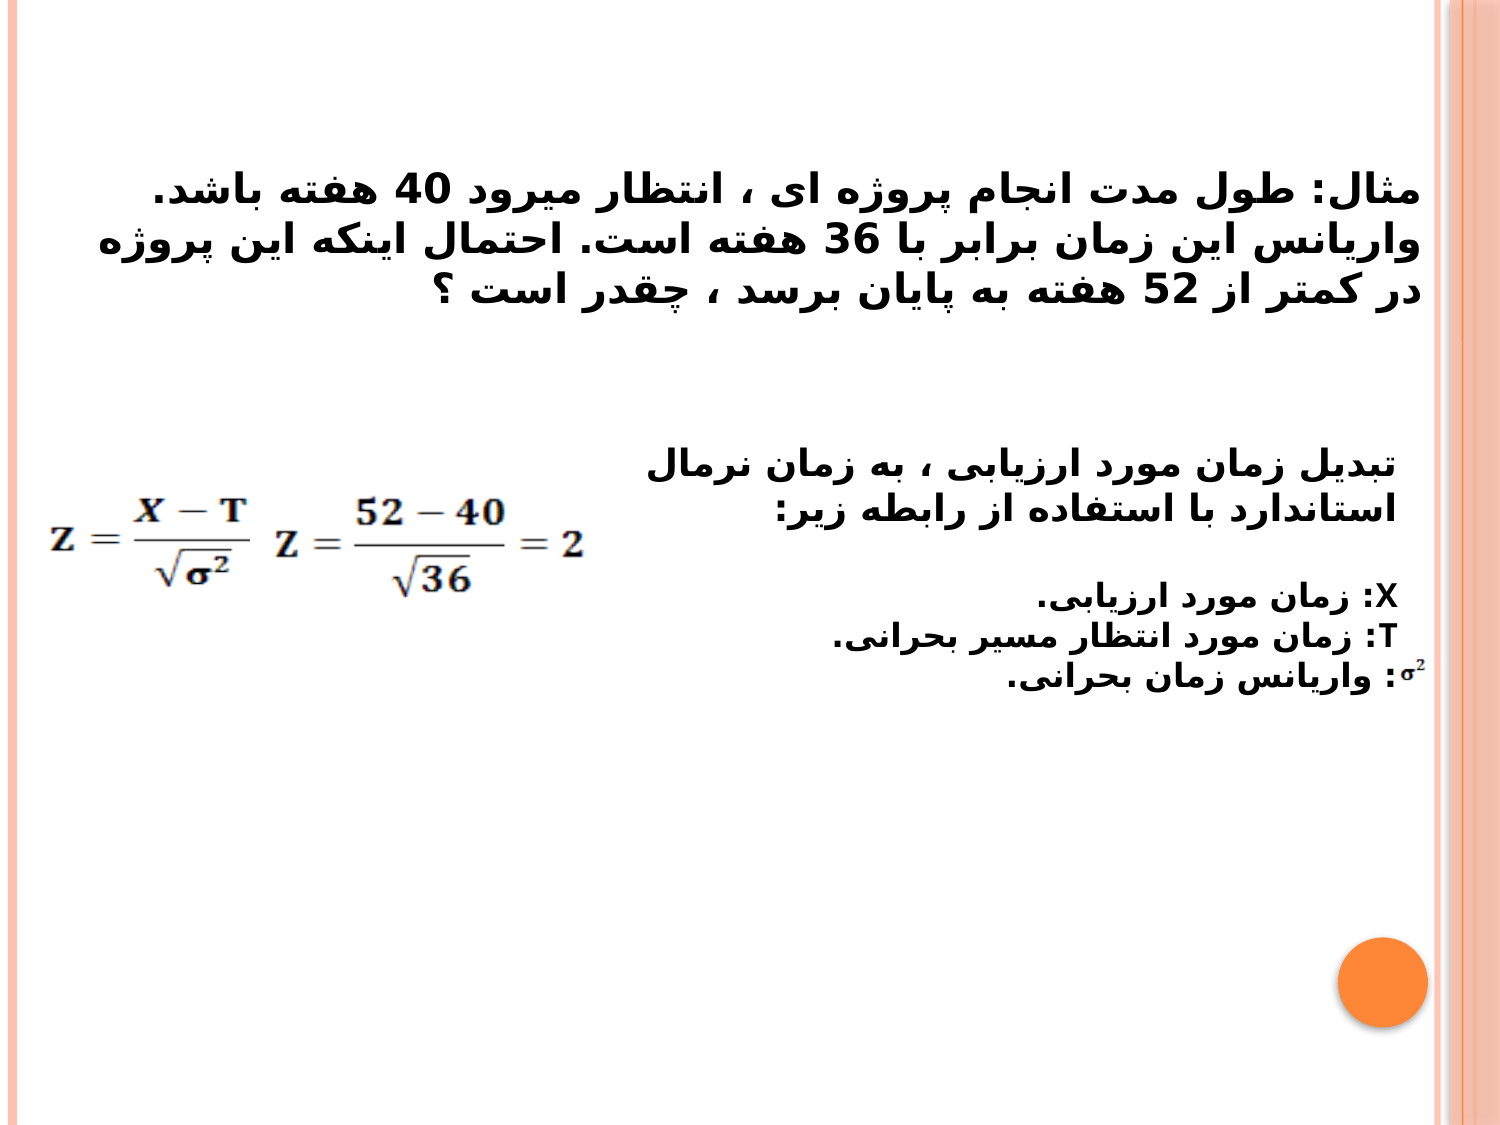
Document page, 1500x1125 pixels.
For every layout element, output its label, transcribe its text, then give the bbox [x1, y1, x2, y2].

picture [274, 493, 588, 609]
picture [1399, 656, 1428, 692]
text_box [0, 182, 1500, 257]
text_box تبدیل زمان مورد ارزیابی ، به زمان نرمال استاندارد با استفاده از رابطه زیر: X: زمان مورد ارزیابی. T: زمان مورد انتظار مسیر بحرانی. : واریانس زمان بحرانی. [612, 431, 1413, 747]
picture [49, 493, 251, 595]
title مثال: طول مدت انجام پروژه ای ، انتظار میرود 40 هفته باشد. واریانس این زمان برابر با 36 هفته است. احتمال اینکه این پروژه در کمتر از 52 هفته به پایان برسد ، چقدر است ؟ [24, 257, 1438, 370]
